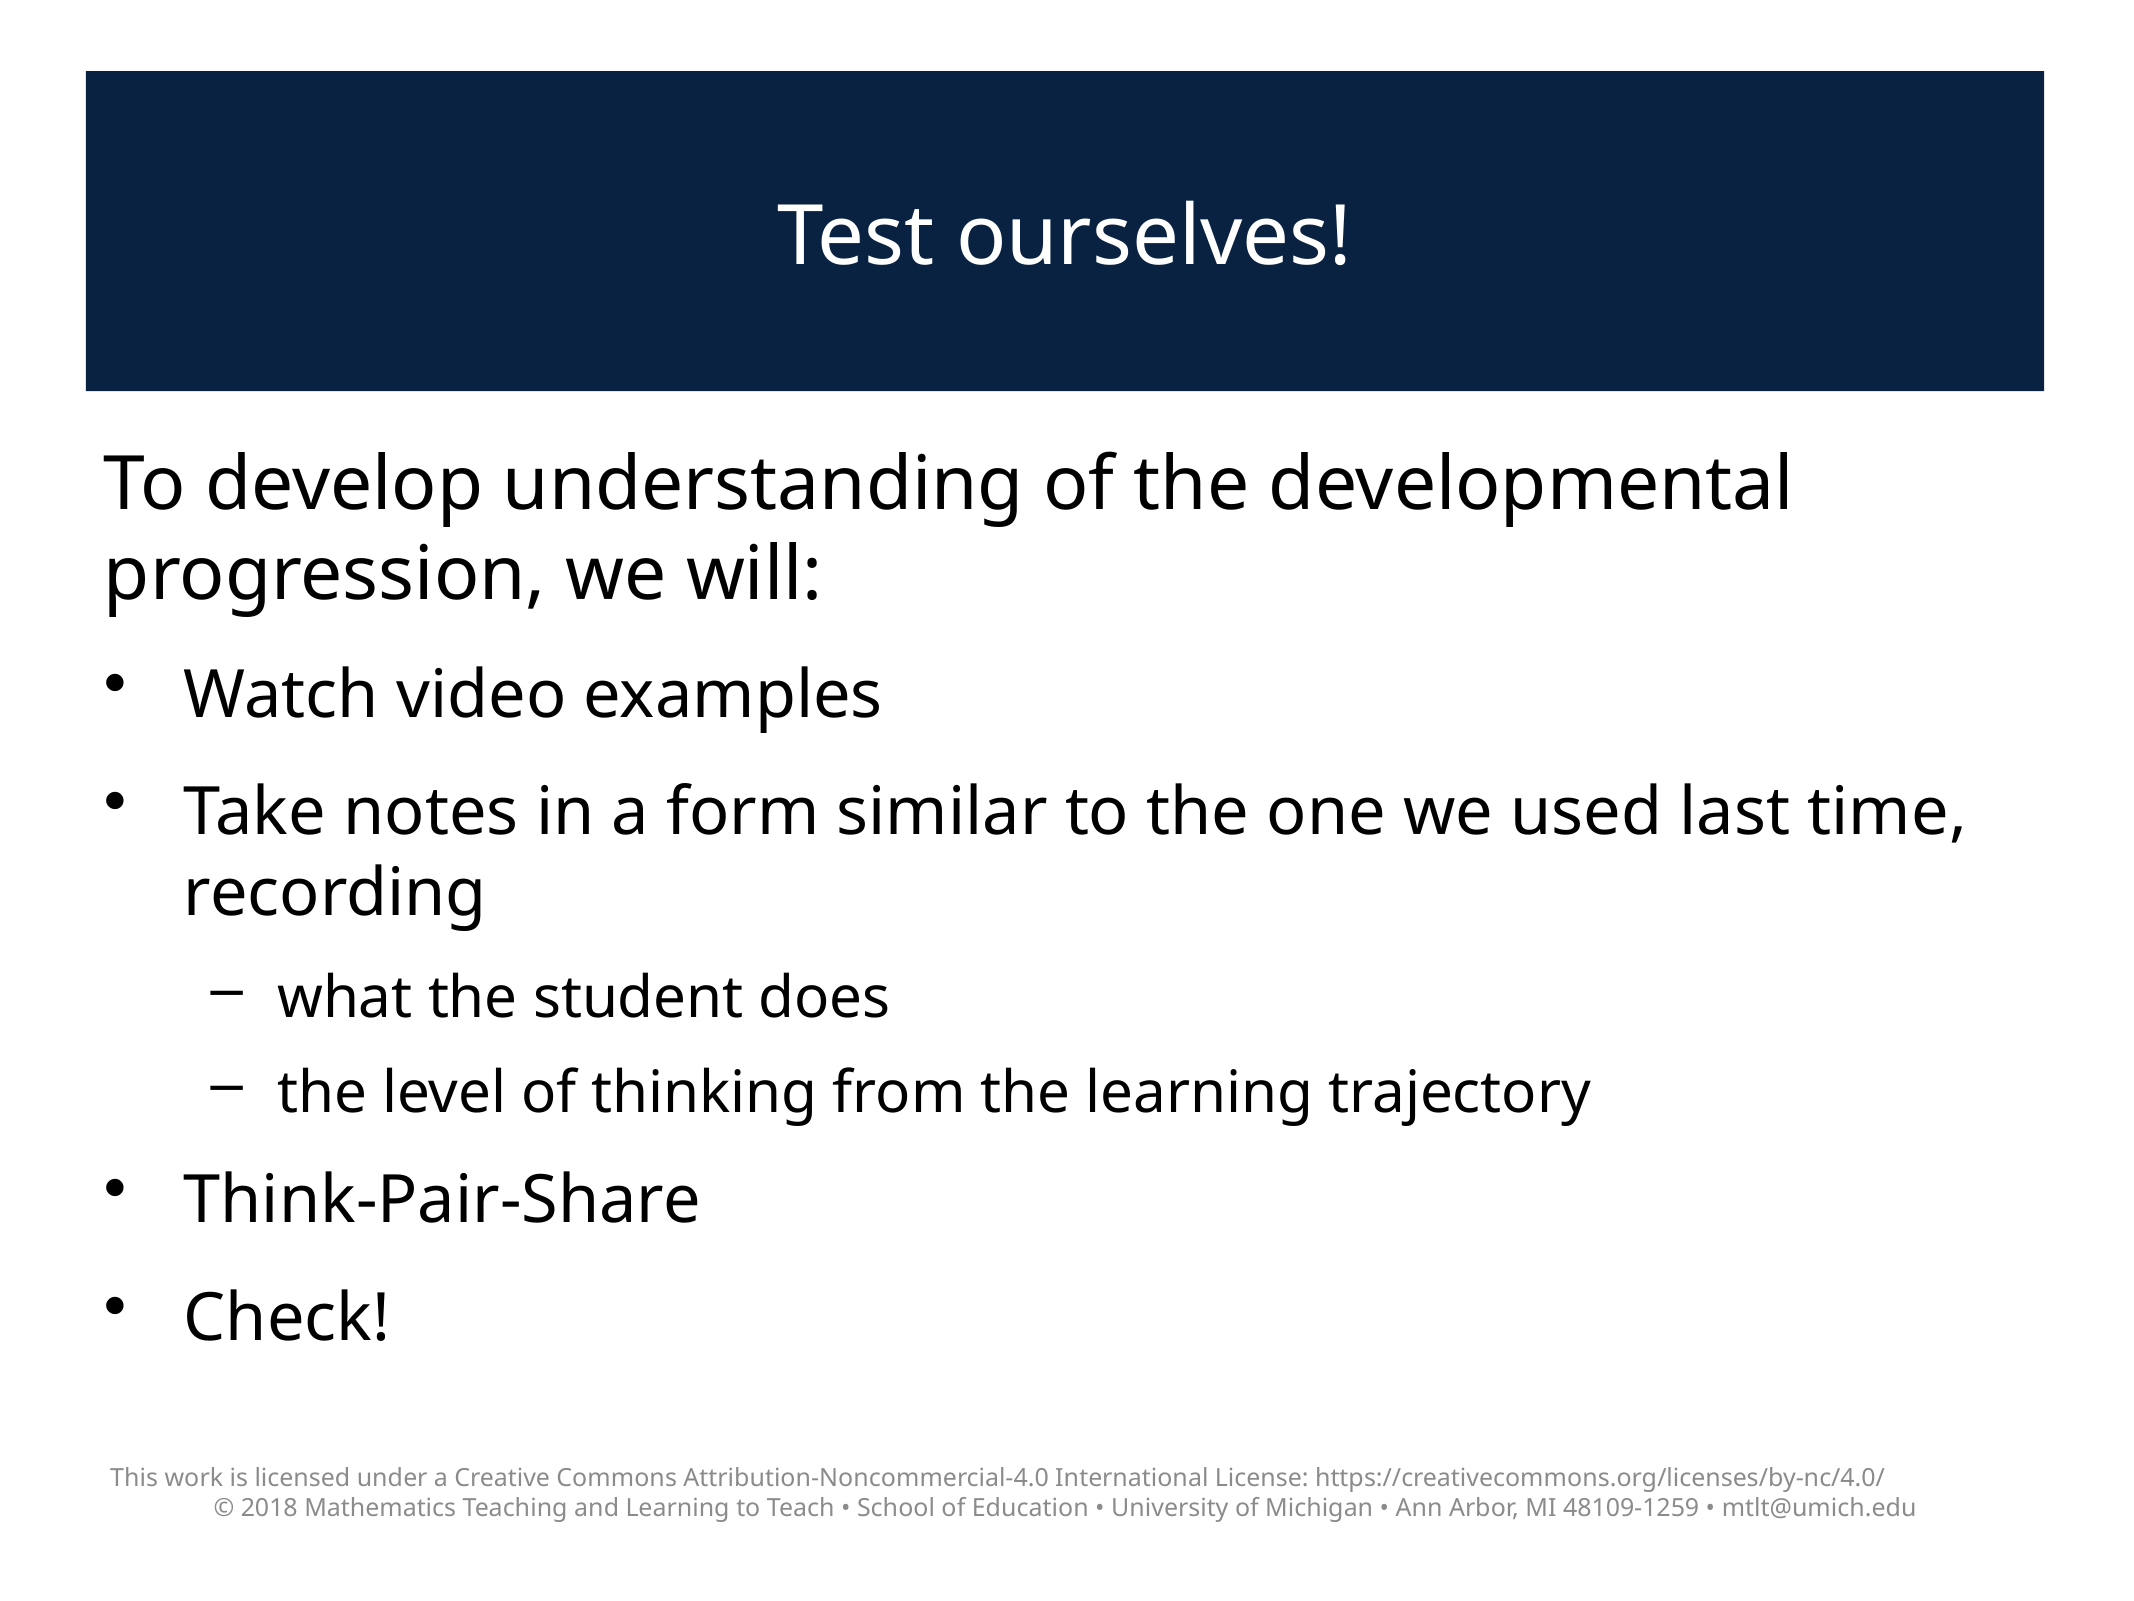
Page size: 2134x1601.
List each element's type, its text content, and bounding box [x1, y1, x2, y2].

text_box This work is licensed under a Creative Commons Attribution-Noncommercial-4.0 International License: https://creativecommons.org/licenses/by-nc/4.0/ © 2018 Mathematics Teaching and Learning to Teach • School of Education • University of Michigan • Ann Arbor, MI 48109-1259 • mtlt@umich.edu [88, 1436, 2045, 1547]
list To develop understanding of the developmental progression, we will: Watch video examples Take notes in a form similar to the one we used last time, recording what the student does the level of thinking from the learning trajectory Think-Pair-Share Check! [88, 426, 2045, 1430]
title Test ourselves! [85, 71, 2045, 392]
